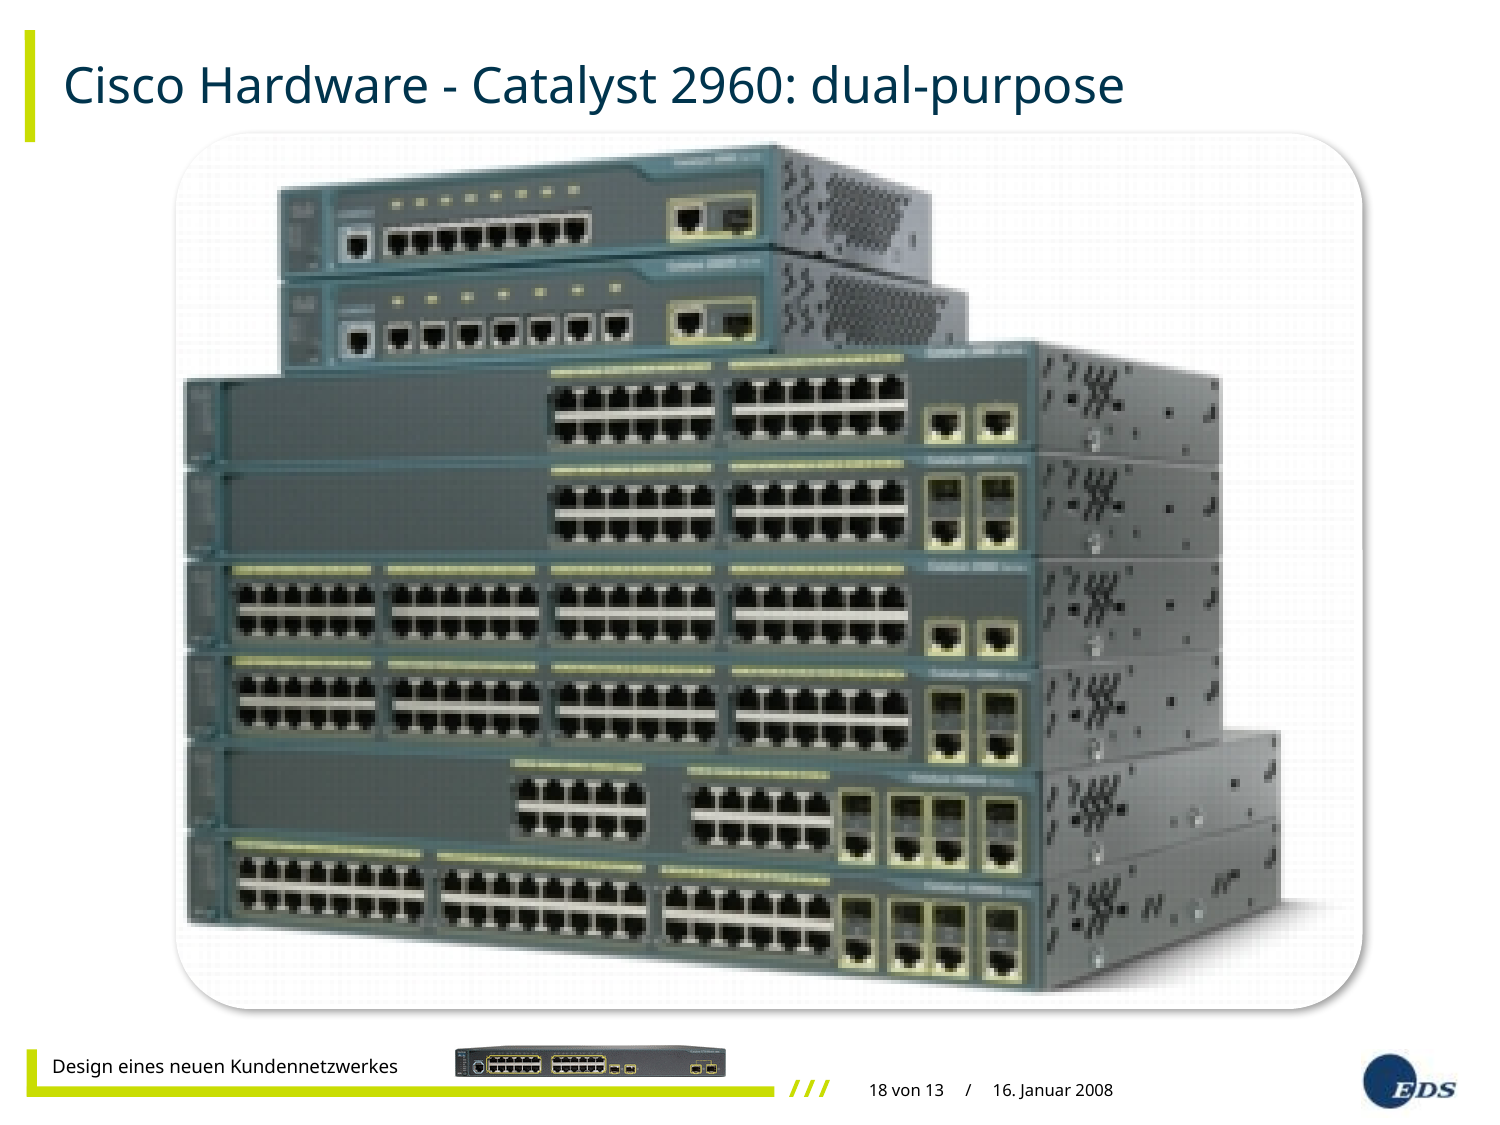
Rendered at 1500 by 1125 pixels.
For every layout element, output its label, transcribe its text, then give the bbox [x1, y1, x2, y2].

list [175, 133, 1363, 1010]
picture [1361, 1049, 1462, 1118]
picture [454, 1045, 726, 1077]
title Cisco Hardware - Catalyst 2960: dual-purpose [47, 29, 1438, 143]
